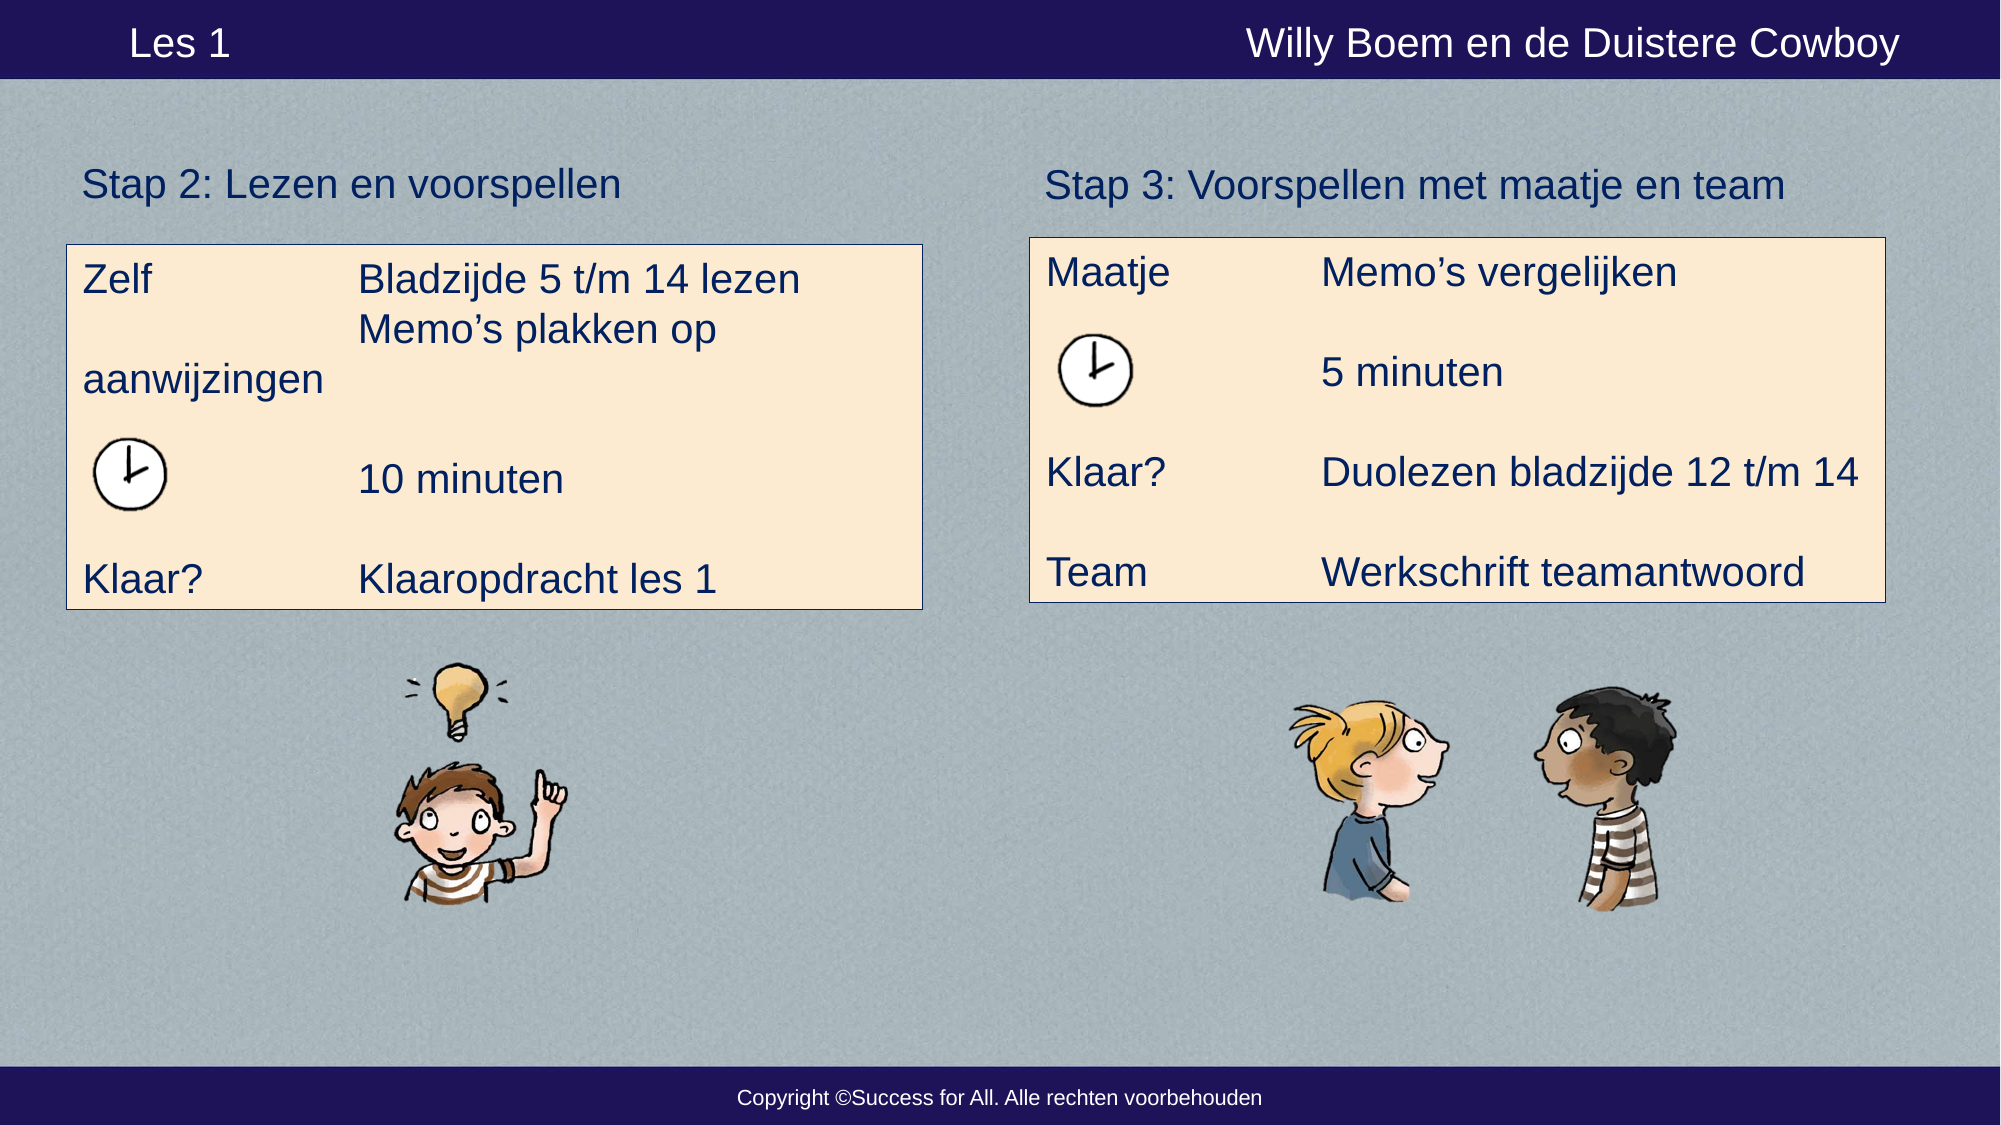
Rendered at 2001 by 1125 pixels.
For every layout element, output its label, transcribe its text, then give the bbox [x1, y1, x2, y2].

text_box Stap 3: Voorspellen met maatje en team [1029, 150, 1886, 215]
text_box Zelf Bladzijde 5 t/m 14 lezen Memo’s plakken op aanwijzingen 10 minuten Klaar? Klaaropdracht les 1 [66, 244, 923, 610]
text_box Maatje Memo’s vergelijken 5 minuten Klaar? Duolezen bladzijde 12 t/m 14 Team Werkschrift teamantwoord [1029, 237, 1886, 603]
text_box Copyright ©Success for All. Alle rechten voorbehouden [0, 1076, 2000, 1125]
text_box Stap 2: Lezen en voorspellen [66, 149, 859, 214]
picture [0, 0, 2001, 1125]
text_box Les 1 [114, 8, 354, 73]
text_box Willy Boem en de Duistere Cowboy [1029, 8, 1916, 73]
